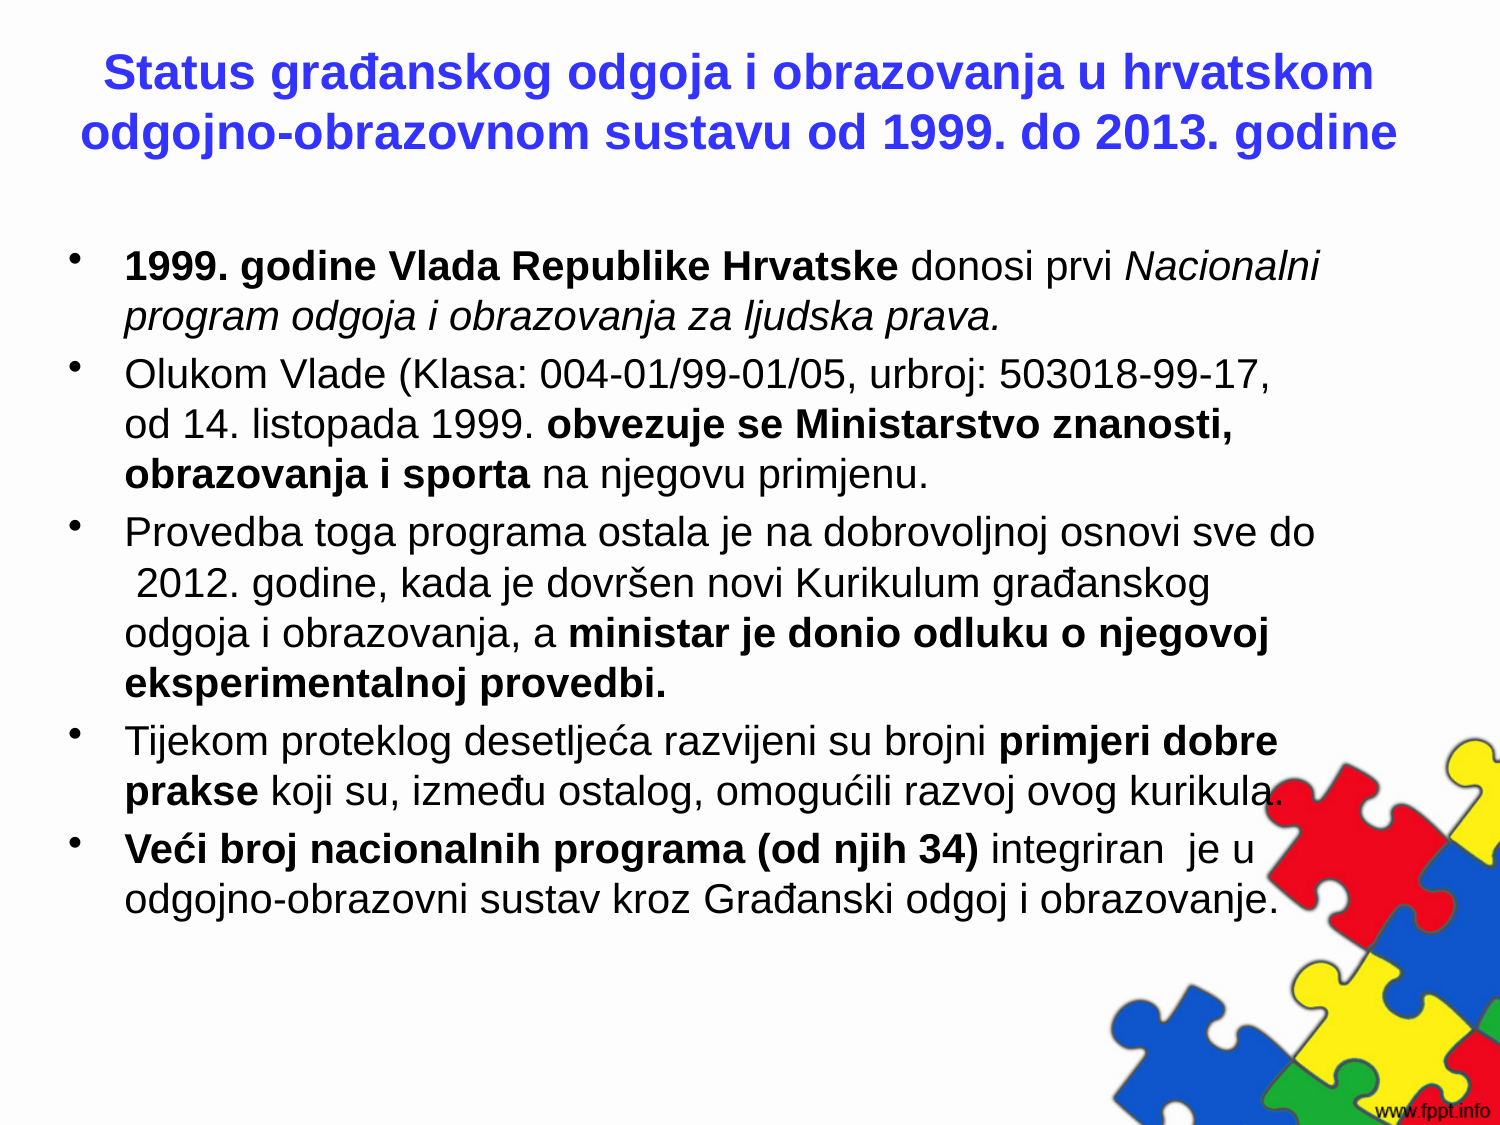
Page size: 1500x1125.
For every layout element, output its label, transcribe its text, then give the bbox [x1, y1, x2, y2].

list 1999. godine Vlada Republike Hrvatske donosi prvi Nacionalni program odgoja i obrazovanja za ljudska prava. Olukom Vlade (Klasa: 004-01/99-01/05, urbroj: 503018-99-17, od 14. listopada 1999. obvezuje se Ministarstvo znanosti, obrazovanja i sporta na njegovu primjenu. Provedba toga programa ostala je na dobrovoljnoj osnovi sve do 2012. godine, kada je dovršen novi Kurikulum građanskog odgoja i obrazovanja, a ministar je donio odluku o njegovoj eksperimentalnoj provedbi. Tijekom proteklog desetljeća razvijeni su brojni primjeri dobre prakse koji su, između ostalog, omogućili razvoj ovog kurikula. Veći broj nacionalnih programa (od njih 34) integriran je u odgojno-obrazovni sustav kroz Građanski odgoj i obrazovanje. [52, 172, 1341, 953]
title Status građanskog odgoja i obrazovanja u hrvatskom odgojno-obrazovnom sustavu od 1999. do 2013. godine [64, 30, 1416, 219]
picture [0, 0, 1500, 1125]
